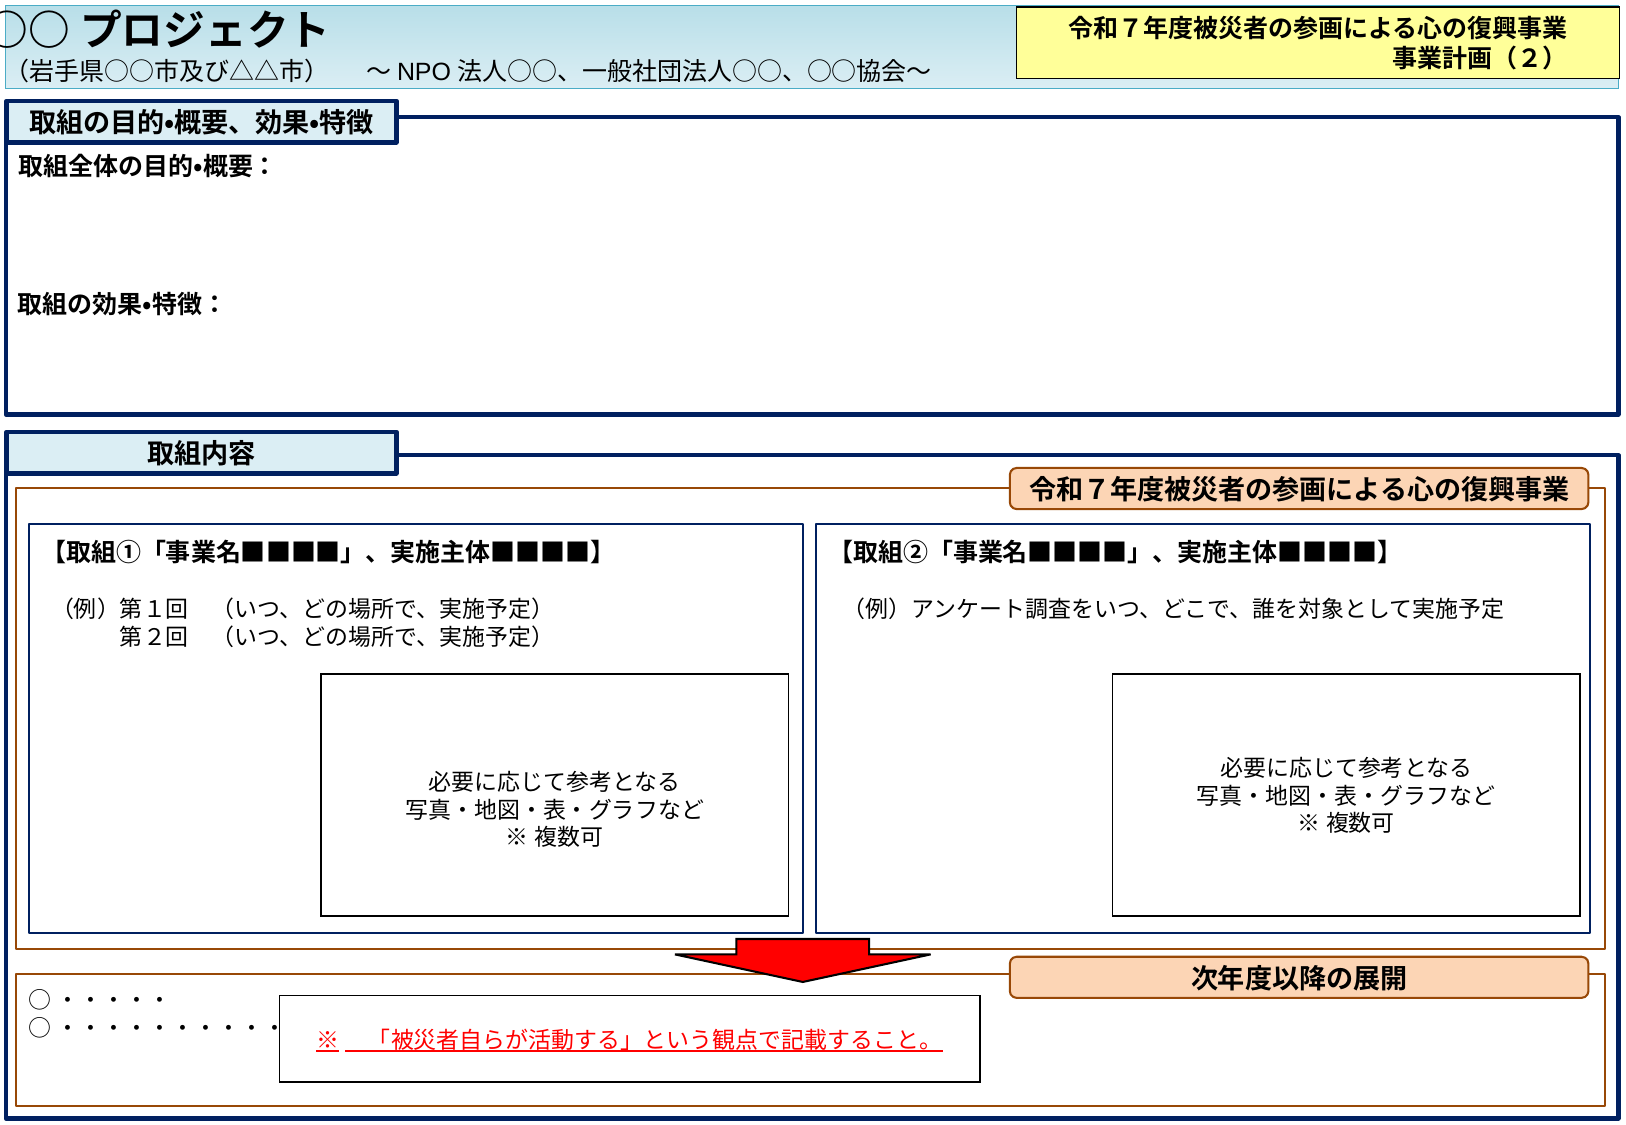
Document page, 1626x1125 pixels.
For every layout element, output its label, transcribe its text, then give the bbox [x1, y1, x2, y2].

text_box ※ 「被災者自らが活動する」という観点で記載すること。 [278, 995, 981, 1083]
text_box （岩手県○○市及び△△市） [4, 55, 330, 86]
text_box 取組全体の目的・概要： [18, 150, 279, 300]
text_box 令和７年度被災者の参画による心の復興事業 事業計画（２） [1016, 6, 1620, 79]
text_box 【取組②「事業名■■■■」、実施主体■■■■】 [816, 524, 1591, 934]
text_box ○○プロジェクト [0, 4, 331, 55]
text_box 取組の目的・概要、効果・特徴 [6, 101, 397, 143]
text_box 必要に応じて参考となる 写真・地図・表・グラフなど ※複数可 [320, 673, 789, 917]
text_box 取組の効果・特徴： [17, 288, 228, 379]
text_box [5, 5, 1619, 89]
text_box [5, 455, 1619, 1119]
text_box 【取組①「事業名■■■■」、実施主体■■■■】 [29, 524, 804, 934]
text_box ○・・・・・ ○・・・・・・・・・・・・・・・・ [16, 974, 1605, 1106]
text_box （例）第１回 （いつ、どの場所で、実施予定） 第２回 （いつ、どの場所で、実施予定） [50, 594, 789, 674]
text_box [674, 938, 931, 983]
text_box 必要に応じて参考となる 写真・地図・表・グラフなど ※複数可 [1111, 673, 1581, 917]
text_box 令和７年度被災者の参画による心の復興事業 [1009, 467, 1589, 510]
text_box 取組内容 [6, 432, 397, 474]
text_box 次年度以降の展開 [1009, 956, 1589, 998]
text_box [5, 117, 1619, 415]
text_box （例）アンケート調査をいつ、どこで、誰を対象として実施予定 [842, 594, 1588, 674]
text_box ～NPO法人○○、一般社団法人○○、○○協会～ [366, 55, 933, 86]
